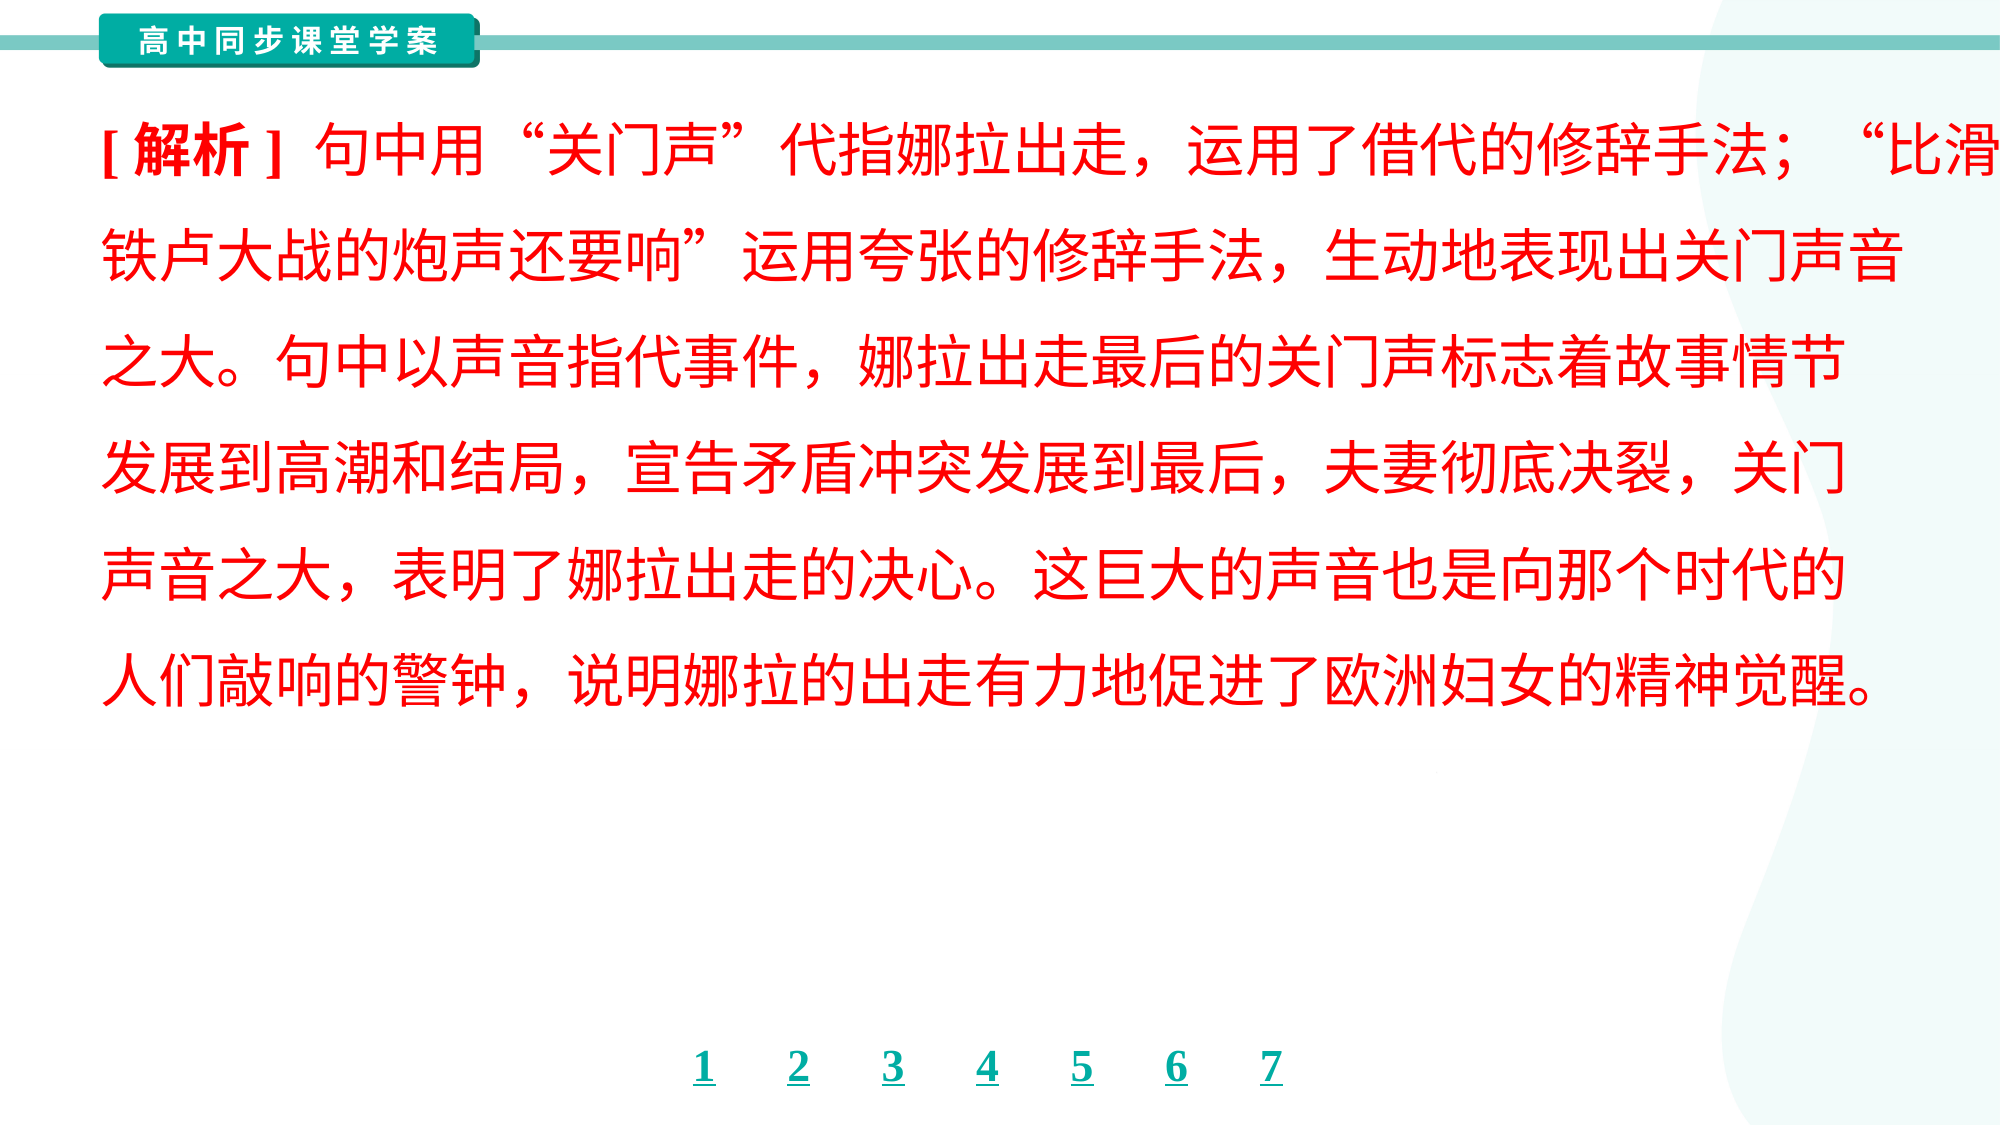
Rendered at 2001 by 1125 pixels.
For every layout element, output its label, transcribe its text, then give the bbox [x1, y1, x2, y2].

picture [0, 0, 2000, 1125]
text_box [解析] 句中用“关门声”代指娜拉出走，运用了借代的修辞手法；“比滑 铁卢大战的炮声还要响”运用夸张的修辞手法，生动地表现出关门声音 之大。句中以声音指代事件，娜拉出走最后的关门声标志着故事情节 发展到高潮和结局，宣告矛盾冲突发展到最后，夫妻彻底决裂，关门 声音之大，表明了娜拉出走的决心。这巨大的声音也是向那个时代的 人们敲响的警钟，说明娜拉的出走有力地促进了欧洲妇女的精神觉醒。 [100, 76, 1899, 715]
